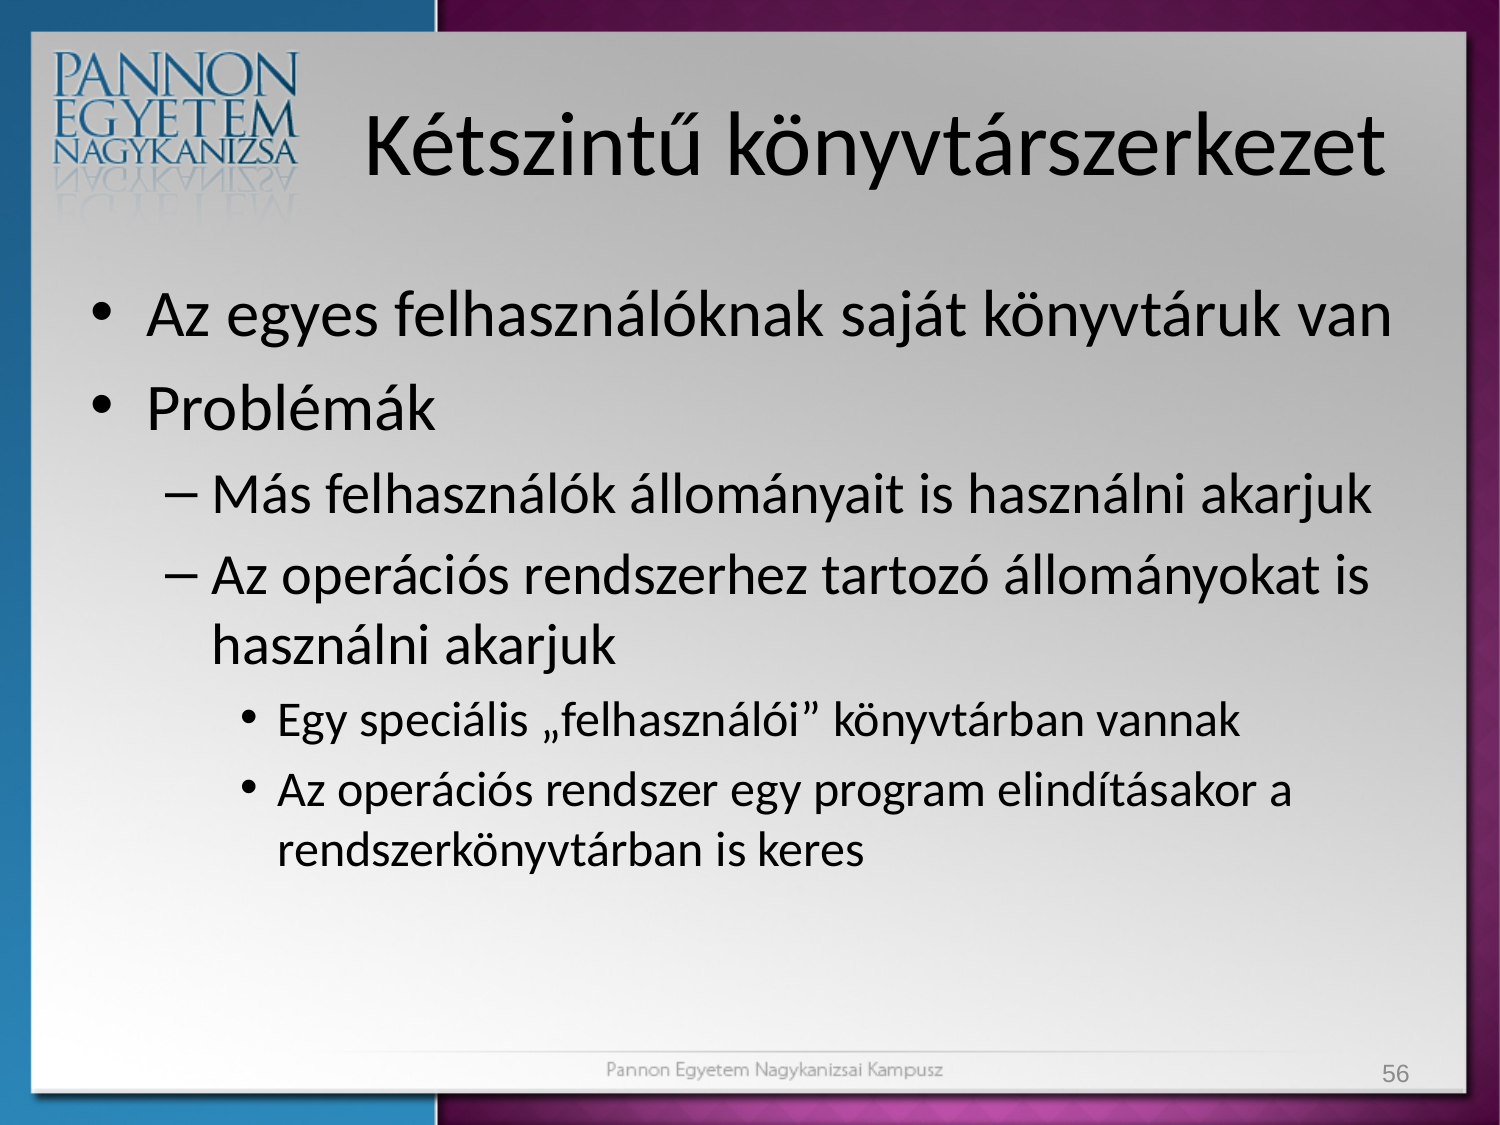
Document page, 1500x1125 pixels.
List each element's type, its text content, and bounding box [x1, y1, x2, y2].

slide_number 56 [1074, 1042, 1425, 1103]
picture [0, 0, 1500, 1125]
title Kétszintű könyvtárszerkezet [328, 45, 1425, 233]
list Az egyes felhasználóknak saját könyvtáruk van Problémák Más felhasználók állományait is használni akarjuk Az operációs rendszerhez tartozó állományokat is használni akarjuk Egy speciális „felhasználói” könyvtárban vannak Az operációs rendszer egy program elindításakor a rendszerkönyvtárban is keres [75, 262, 1425, 1038]
